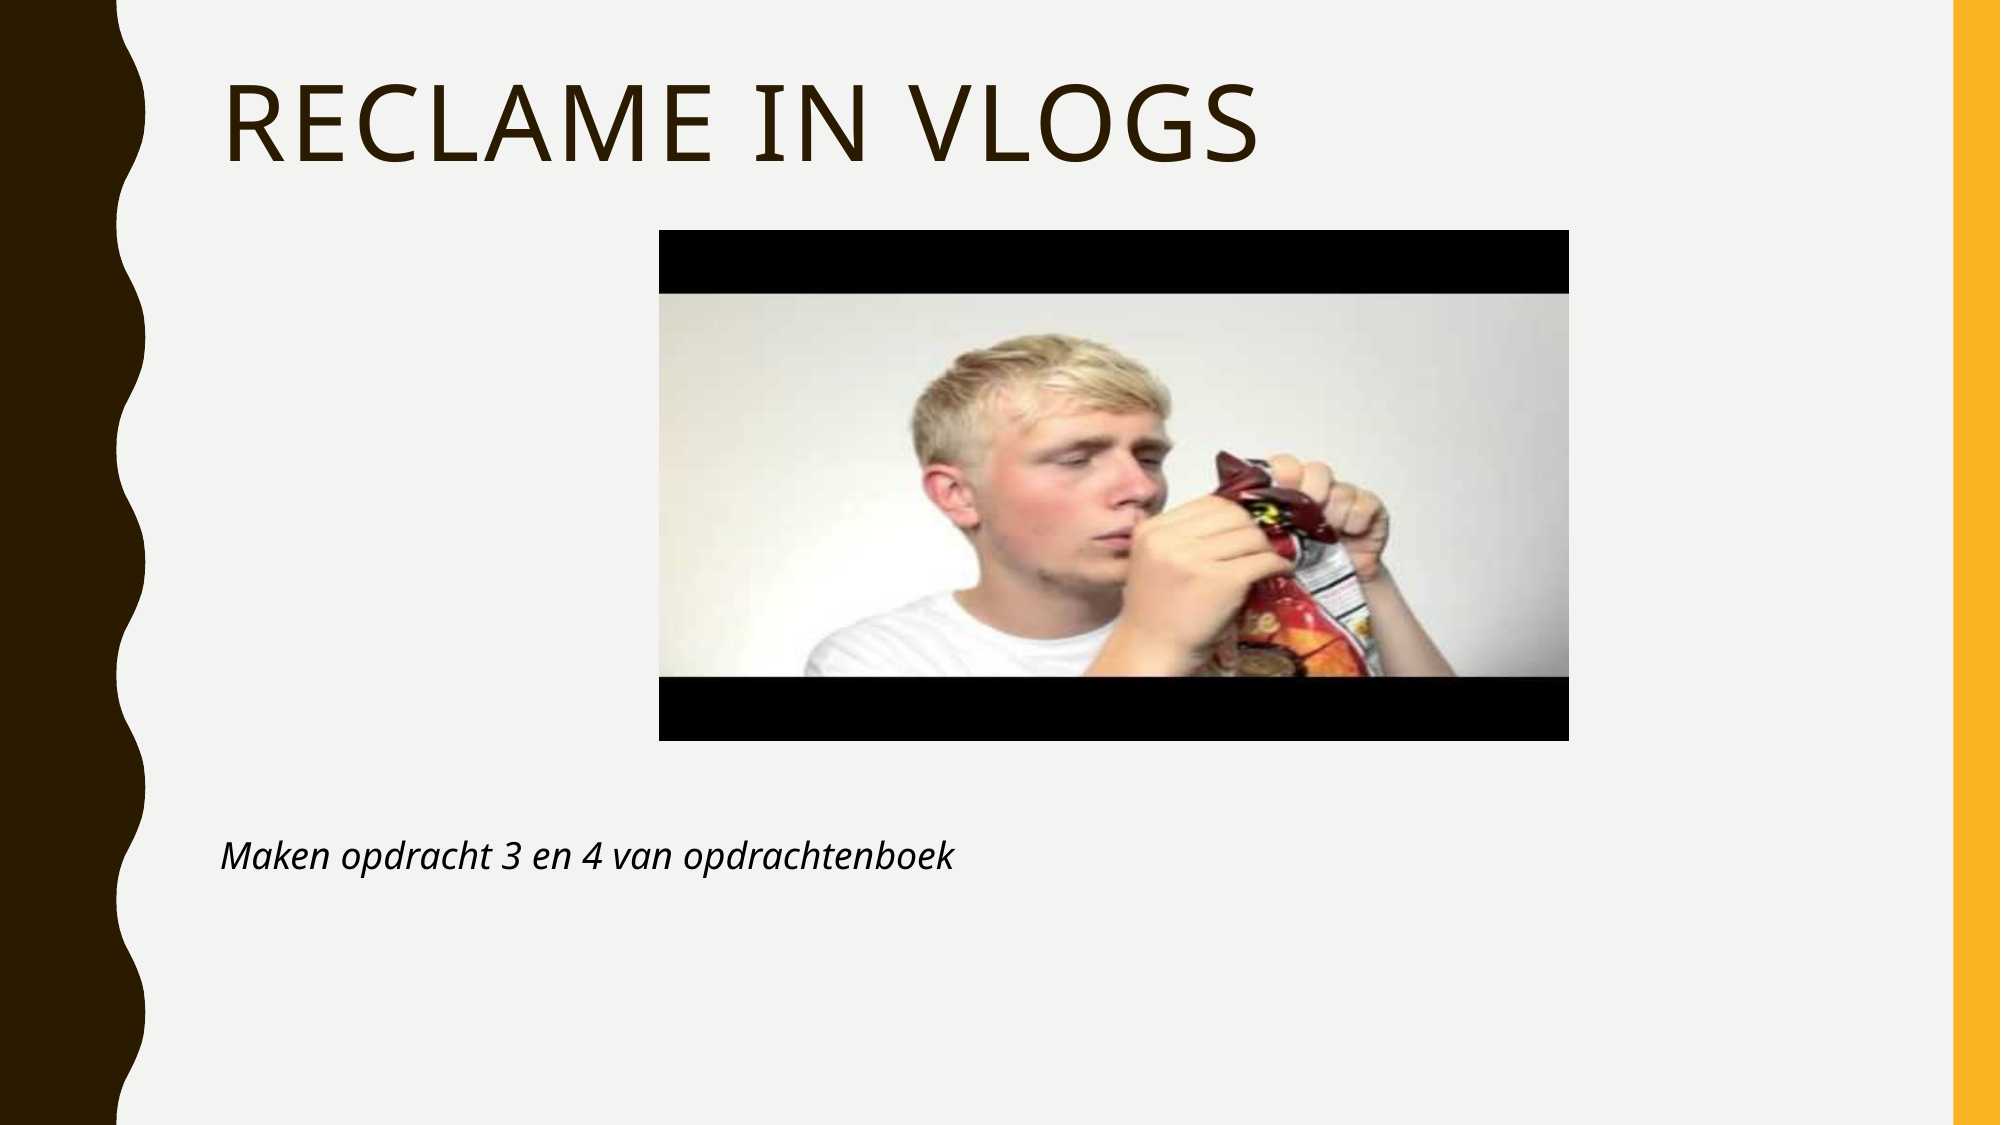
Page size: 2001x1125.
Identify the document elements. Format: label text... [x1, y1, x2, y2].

text_box Maken opdracht 3 en 4 van opdrachtenboek [205, 824, 1301, 885]
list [658, 229, 1570, 742]
title Reclame in vlogs [205, 62, 1875, 308]
